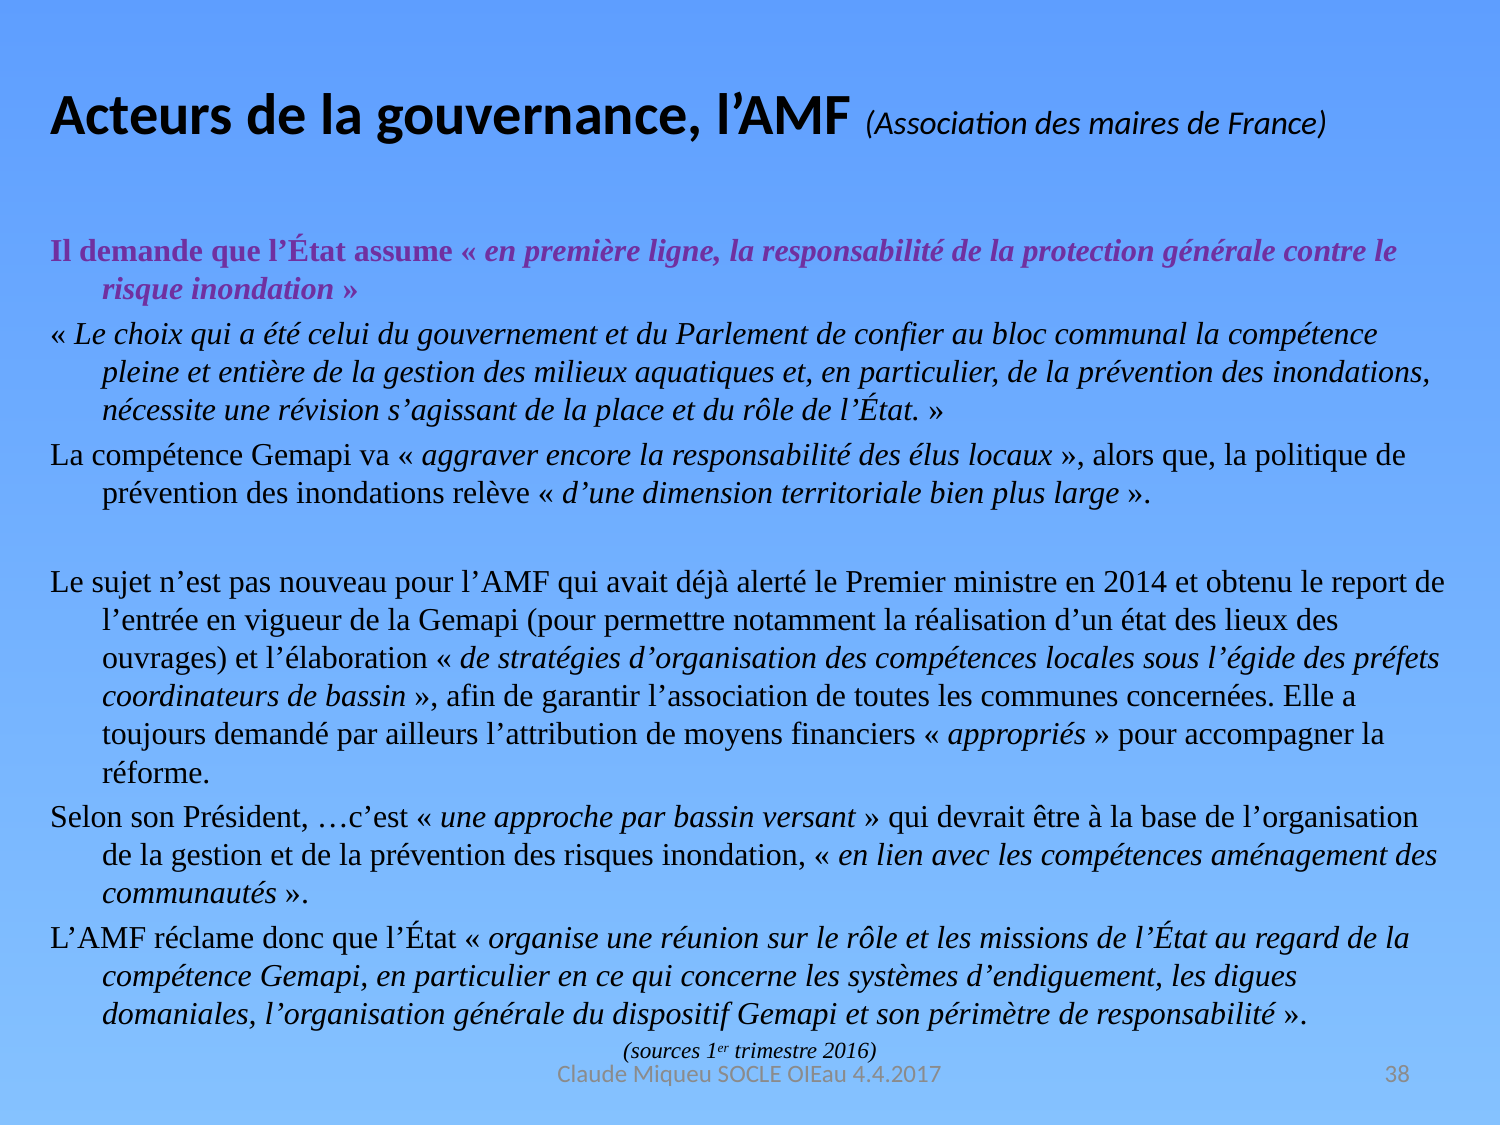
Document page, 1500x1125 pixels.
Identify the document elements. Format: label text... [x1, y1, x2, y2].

slide_number 38 [1074, 1042, 1425, 1103]
footer Claude Miqueu SOCLE OIEau 4.4.2017 [512, 1042, 988, 1103]
list Il demande que l’État assume « en première ligne, la responsabilité de la protection générale contre le risque inondation » « Le choix qui a été celui du gouvernement et du Parlement de confier au bloc communal la compétence pleine et entière de la gestion des milieux aquatiques et, en particulier, de la prévention des inondations, nécessite une révision s’agissant de la place et du rôle de l’État. » La compétence Gemapi va « aggraver encore la responsabilité des élus locaux », alors que, la politique de prévention des inondations relève « d’une dimension territoriale bien plus large ». Le sujet n’est pas nouveau pour l’AMF qui avait déjà alerté le Premier ministre en 2014 et obtenu le report de l’entrée en vigueur de la Gemapi (pour permettre notamment la réalisation d’un état des lieux des ouvrages) et l’élaboration « de stratégies d’organisation des compétences locales sous l’égide des préfets coordinateurs de bassin », afin de garantir l’association de toutes les communes concernées. Elle a toujours demandé par ailleurs l’attribution de moyens financiers « appropriés » pour accompagner la réforme. Selon son Président, …c’est « une approche par bassin versant » qui devrait être à la base de l’organisation de la gestion et de la prévention des risques inondation, « en lien avec les compétences aménagement des communautés ». L’AMF réclame donc que l’État « organise une réunion sur le rôle et les missions de l’État au regard de la compétence Gemapi, en particulier en ce qui concerne les systèmes d’endiguement, les digues domaniales, l’organisation générale du dispositif Gemapi et son périmètre de responsabilité ». (sources 1er trimestre 2016) [35, 187, 1465, 1090]
title Acteurs de la gouvernance, l’AMF (Association des maires de France) [35, 0, 1437, 187]
